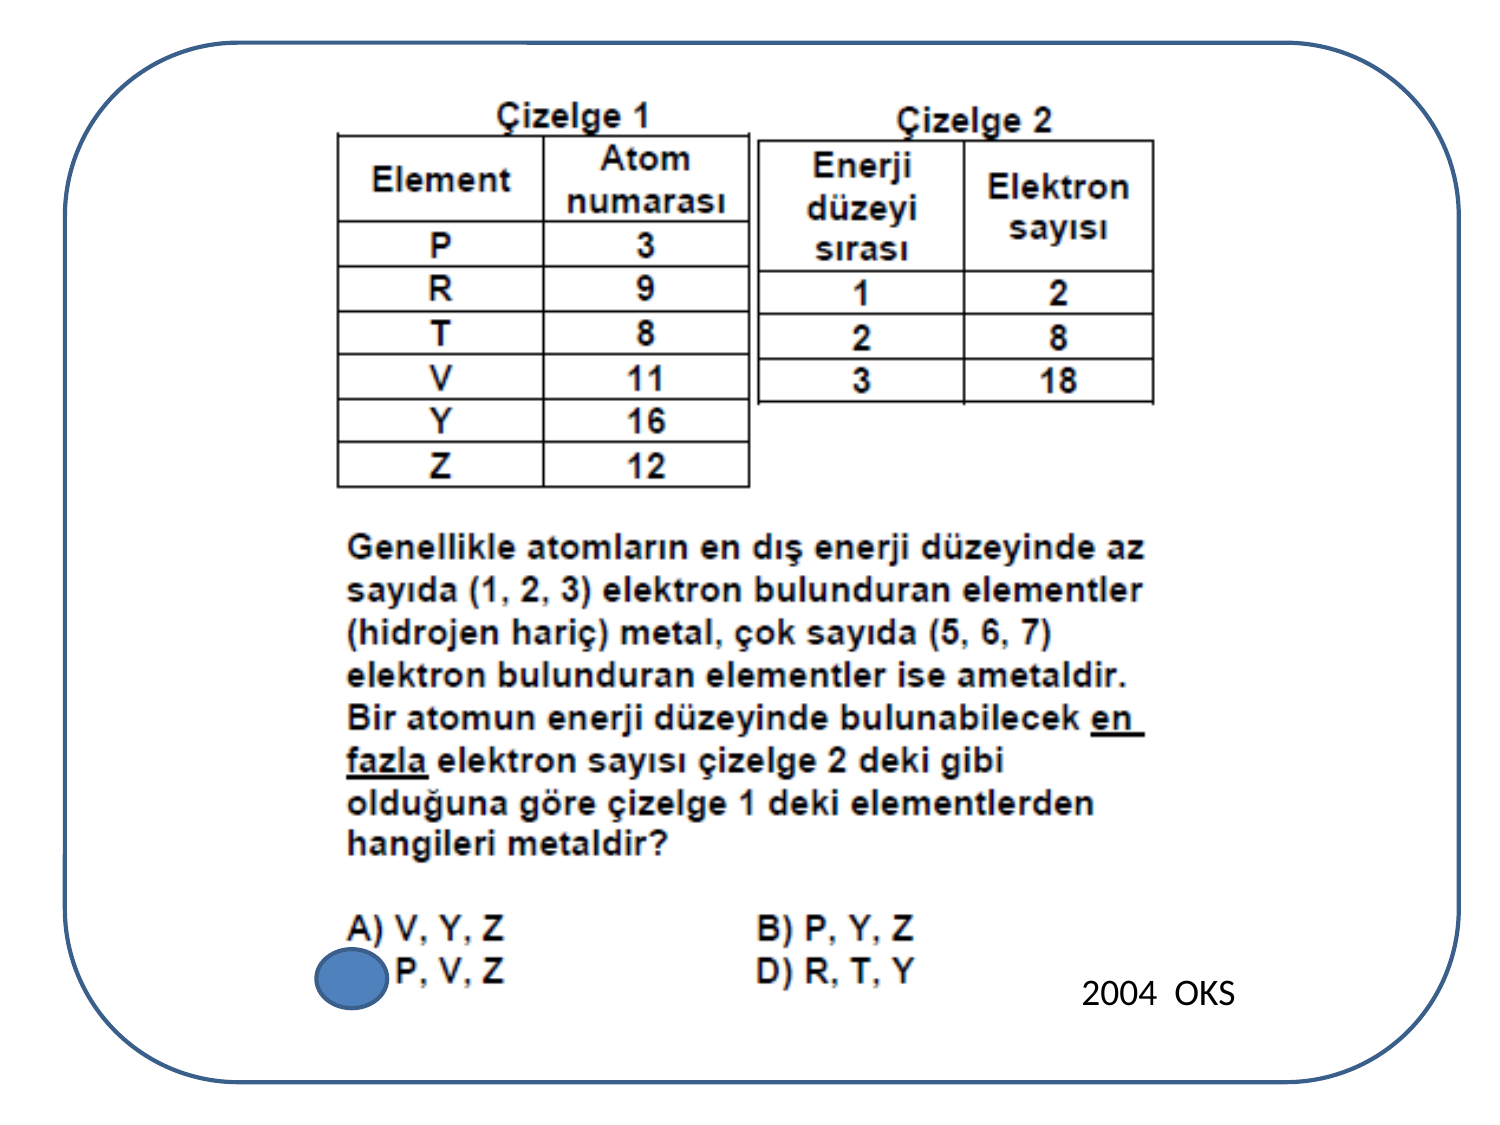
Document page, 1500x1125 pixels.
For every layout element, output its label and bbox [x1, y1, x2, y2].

text_box [62, 40, 1461, 1085]
picture [327, 81, 1181, 1022]
